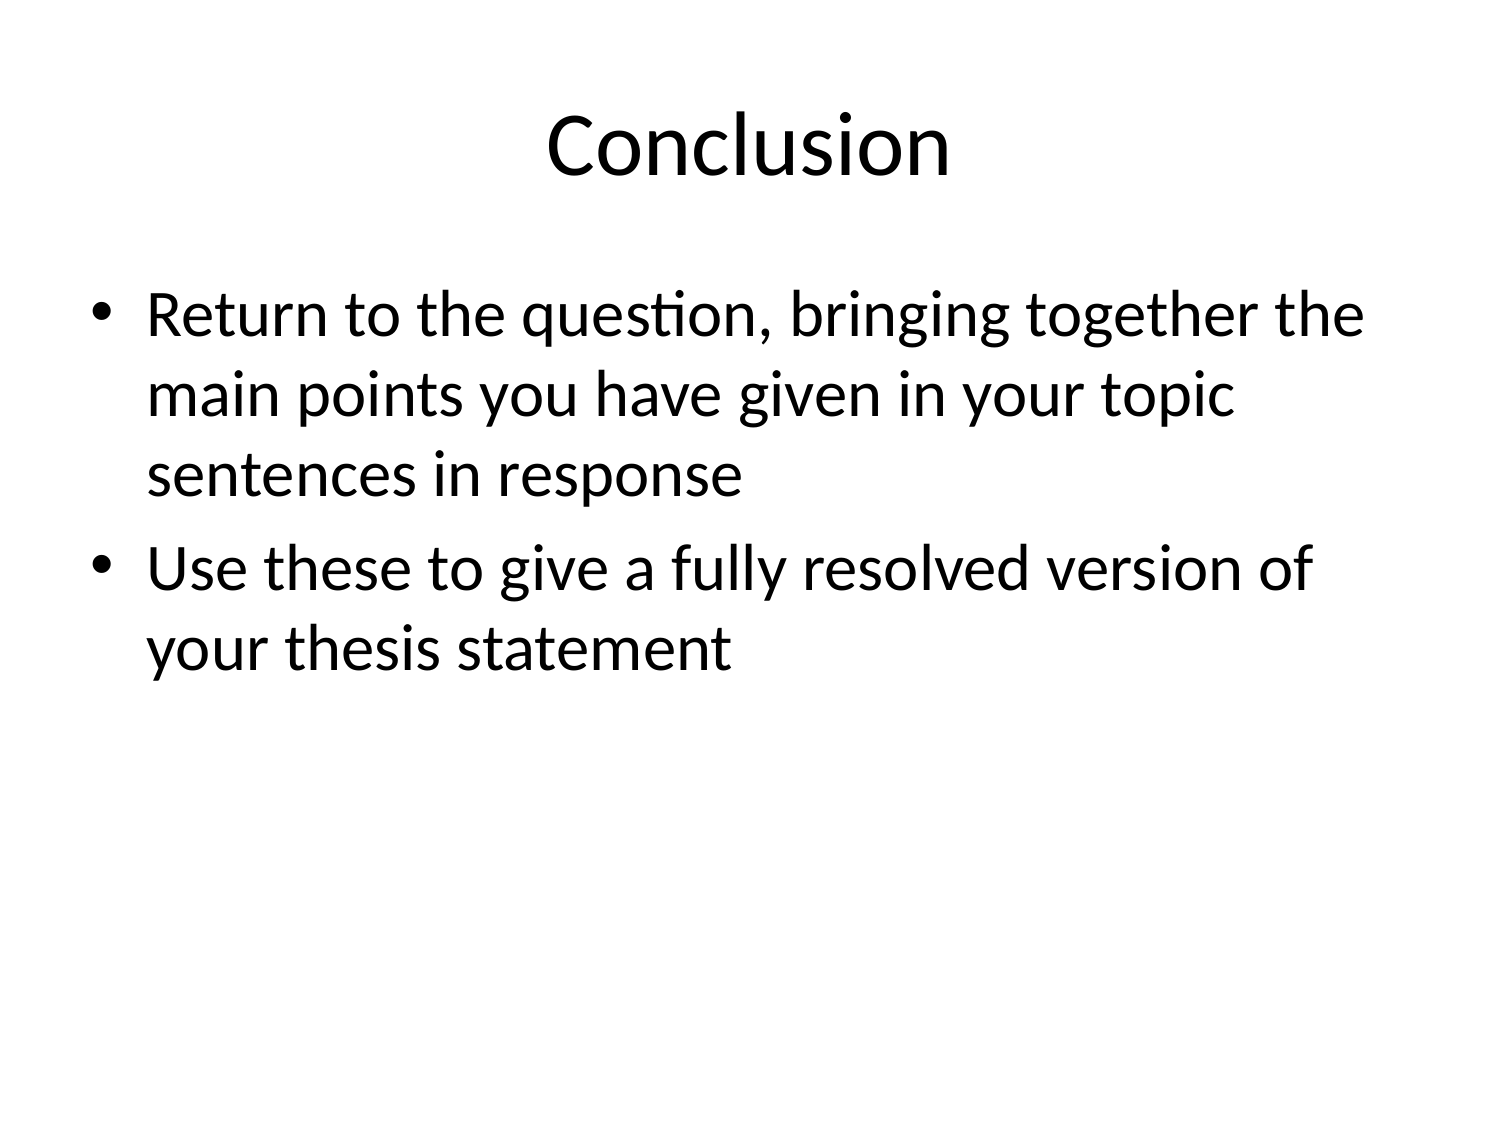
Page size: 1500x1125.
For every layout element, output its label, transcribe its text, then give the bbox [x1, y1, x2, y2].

list Return to the question, bringing together the main points you have given in your topic sentences in response Use these to give a fully resolved version of your thesis statement [75, 262, 1425, 1005]
title Conclusion [75, 45, 1425, 233]
